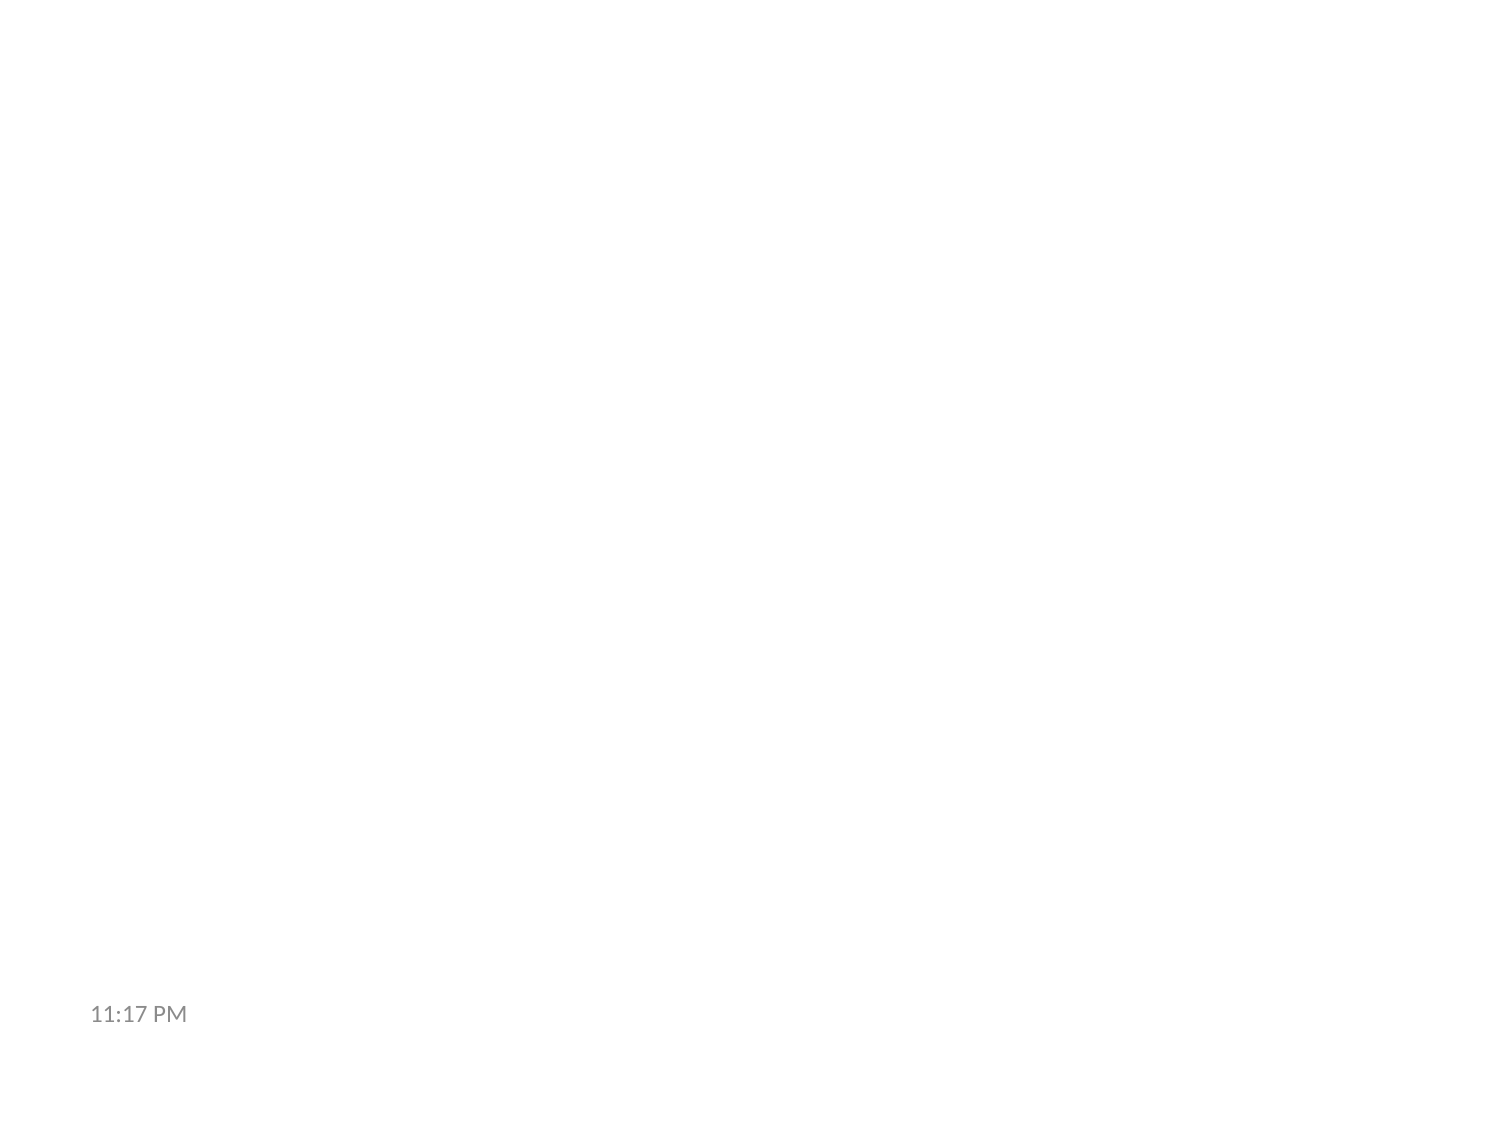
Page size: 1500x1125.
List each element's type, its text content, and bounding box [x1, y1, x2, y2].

text_box 3:35 PM [75, 982, 425, 1043]
